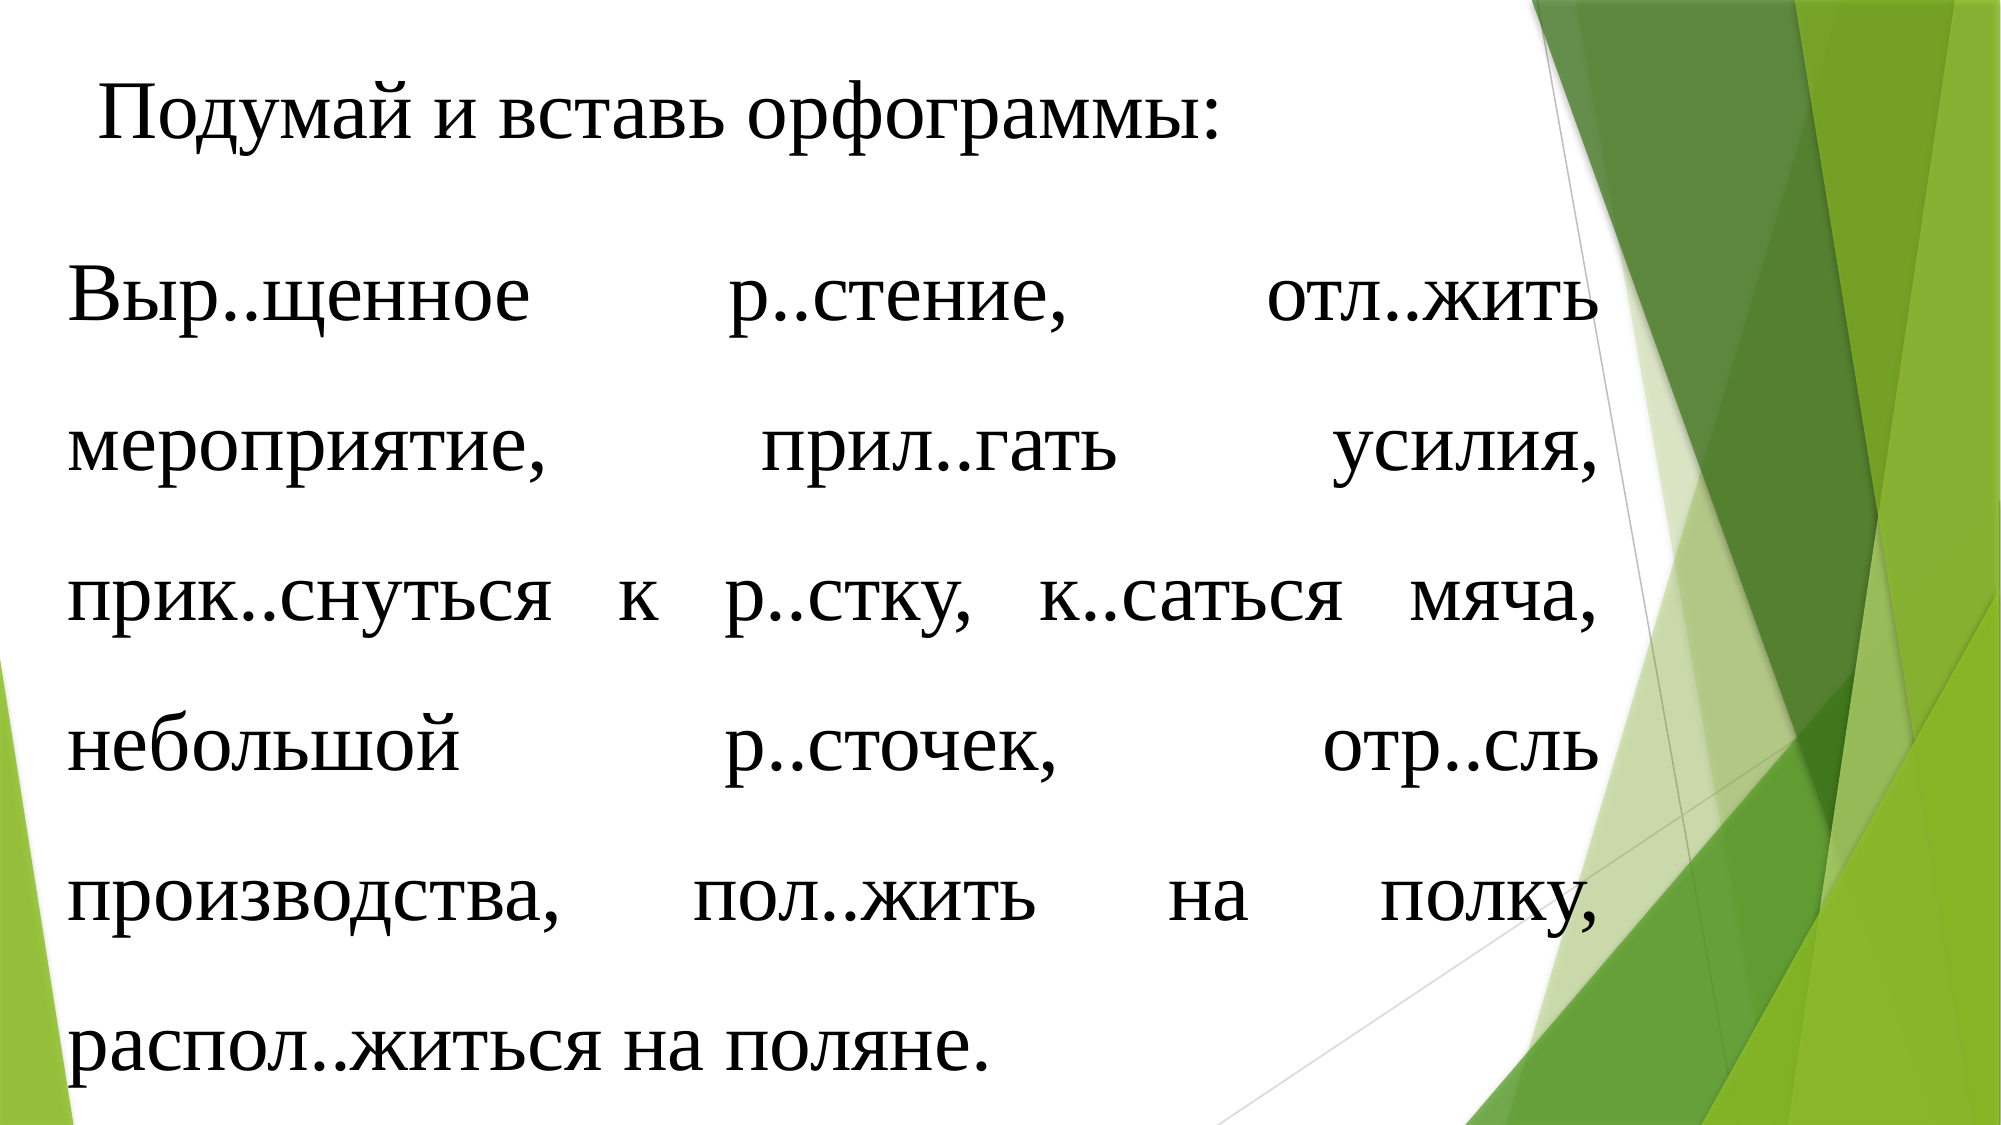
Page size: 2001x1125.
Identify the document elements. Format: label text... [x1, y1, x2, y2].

title Подумай и вставь орфограммы: [82, 47, 1540, 179]
list Выр..щенное р..стение, отл..жить мероприятие, прил..гать усилия, прик..снуться к р..стку, к..саться мяча, небольшой р..сточек, отр..сль производства, пол..жить на полку, распол..житься на поляне. [52, 179, 1617, 992]
